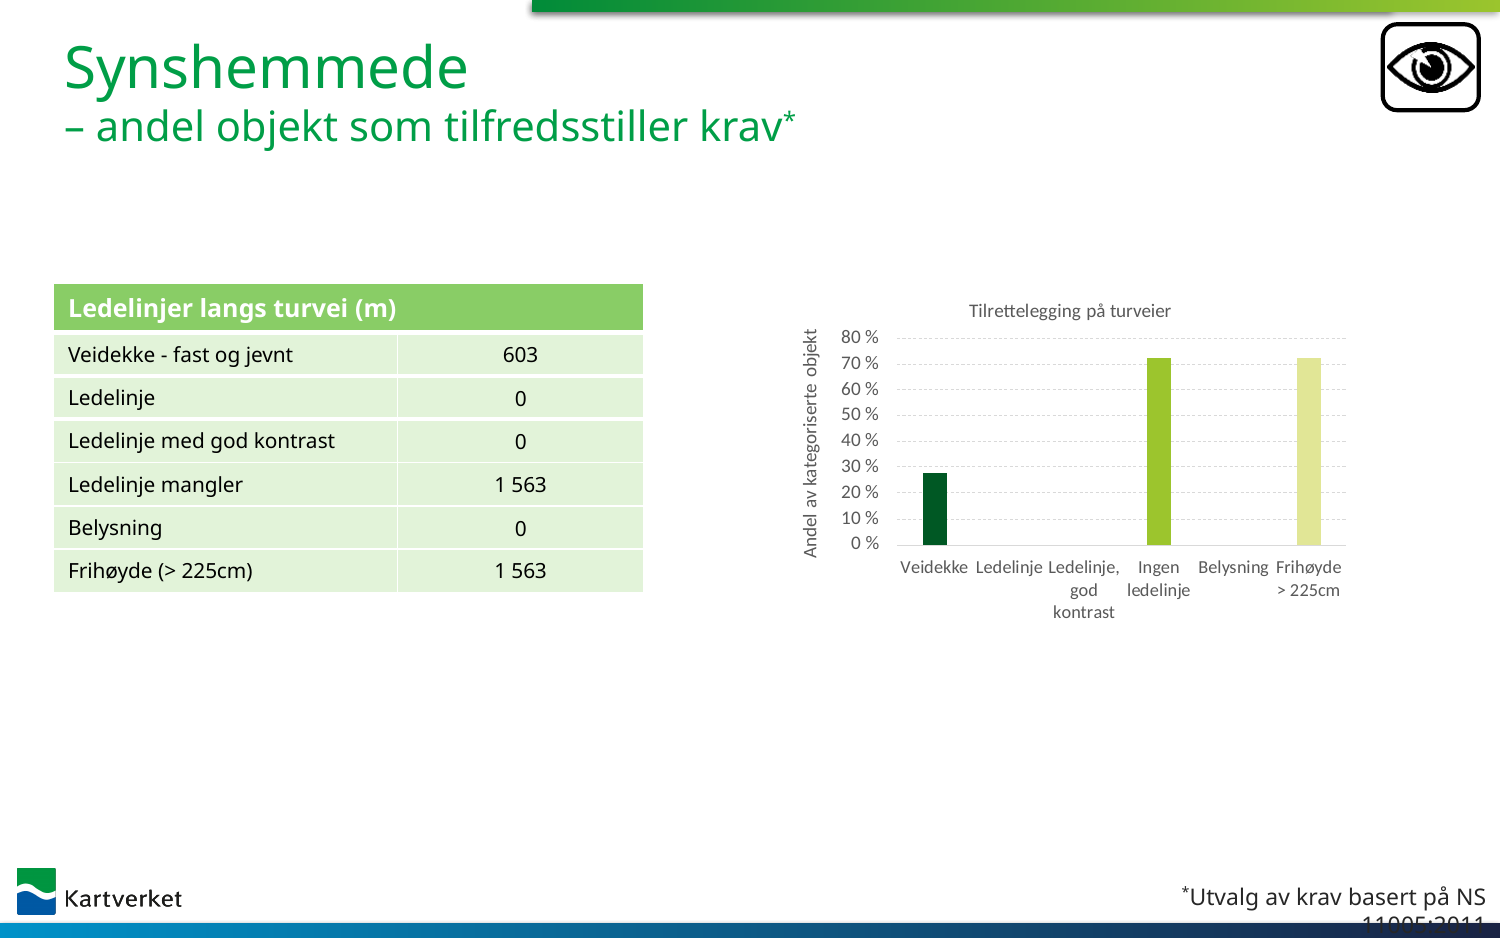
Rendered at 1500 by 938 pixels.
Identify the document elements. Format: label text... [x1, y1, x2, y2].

table_header Ledelinjer langs turvei (m) [54, 284, 643, 330]
table_cell Ledelinje [54, 378, 397, 417]
picture [791, 291, 1349, 630]
table_cell Veidekke - fast og jevnt [54, 335, 397, 374]
text_box Synshemmede – andel objekt som tilfredsstiller krav* [49, 24, 1431, 158]
table_cell 1 563 [398, 463, 643, 505]
table_cell 0 [398, 507, 643, 548]
text_box *Utvalg av krav basert på NS 11005:2011 [1068, 873, 1500, 938]
table_cell 1 563 [398, 550, 643, 592]
table_cell 603 [398, 335, 643, 374]
table_cell Ledelinje mangler [54, 463, 397, 505]
table_cell 0 [398, 421, 643, 462]
table_cell Ledelinje med god kontrast [54, 421, 397, 462]
table_cell Frihøyde (> 225cm) [54, 550, 397, 592]
table_cell 0 [398, 378, 643, 417]
table_cell Belysning [54, 507, 397, 548]
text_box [1382, 24, 1480, 111]
